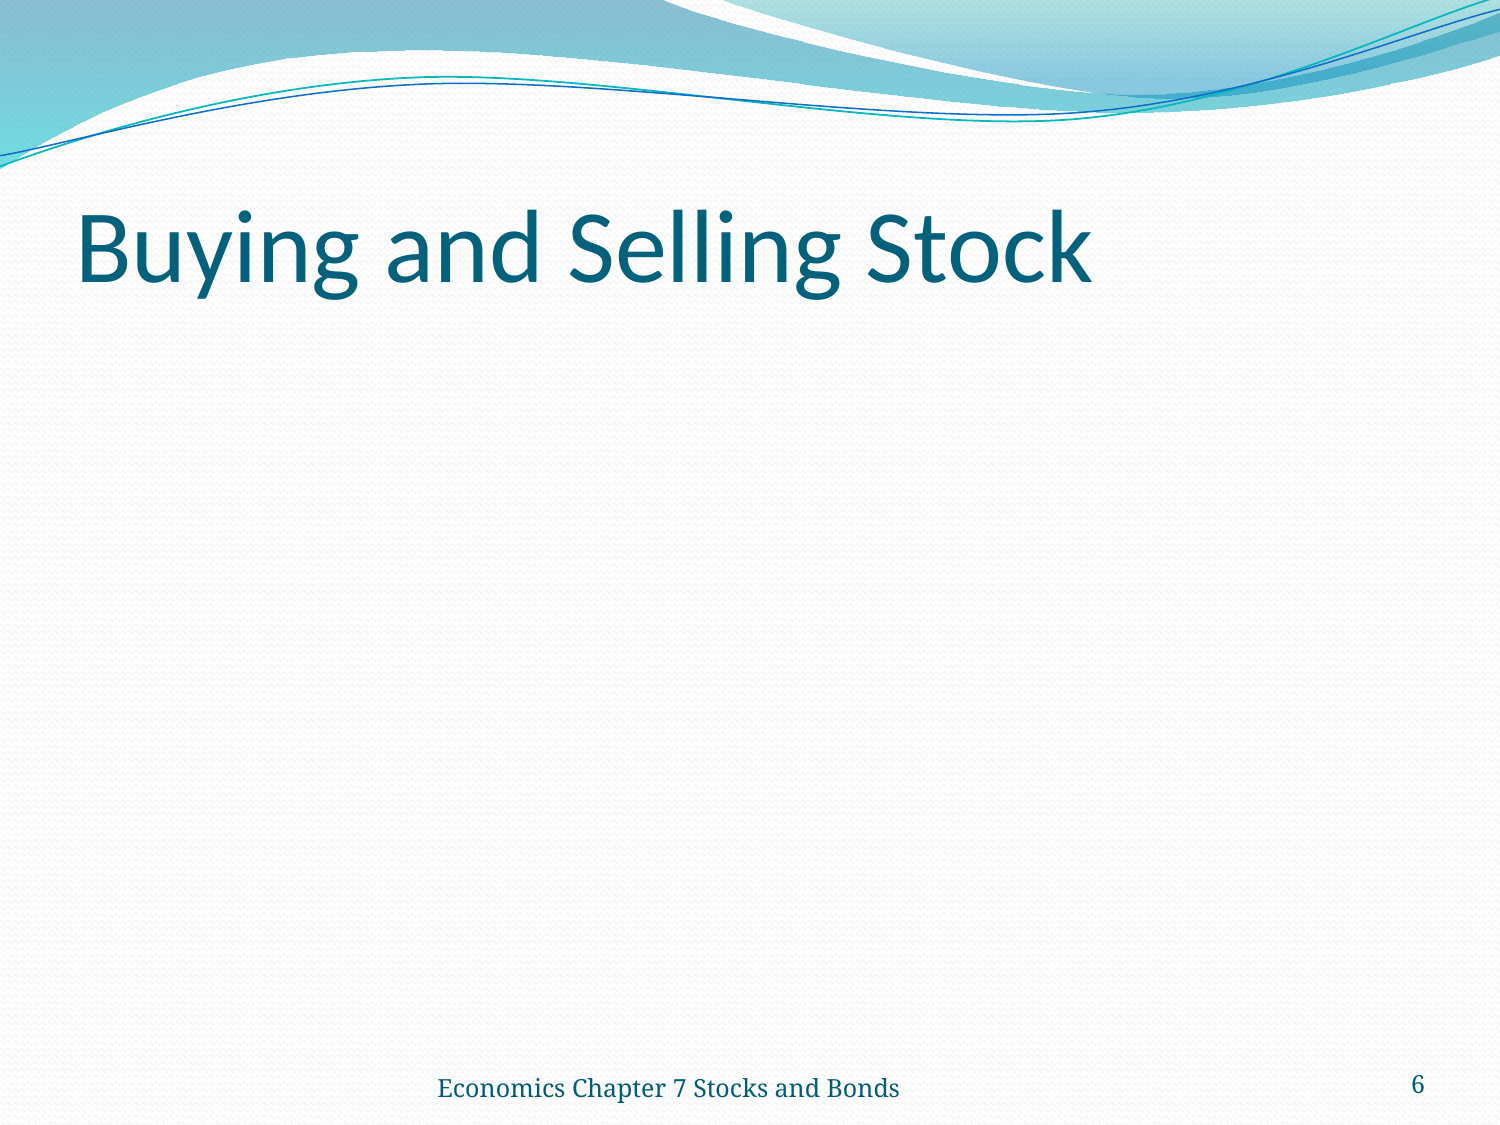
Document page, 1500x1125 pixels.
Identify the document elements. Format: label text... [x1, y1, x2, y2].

title Buying and Selling Stock [75, 115, 1425, 303]
slide_number 6 [1299, 1042, 1425, 1103]
footer Economics Chapter 7 Stocks and Bonds [437, 1042, 988, 1103]
